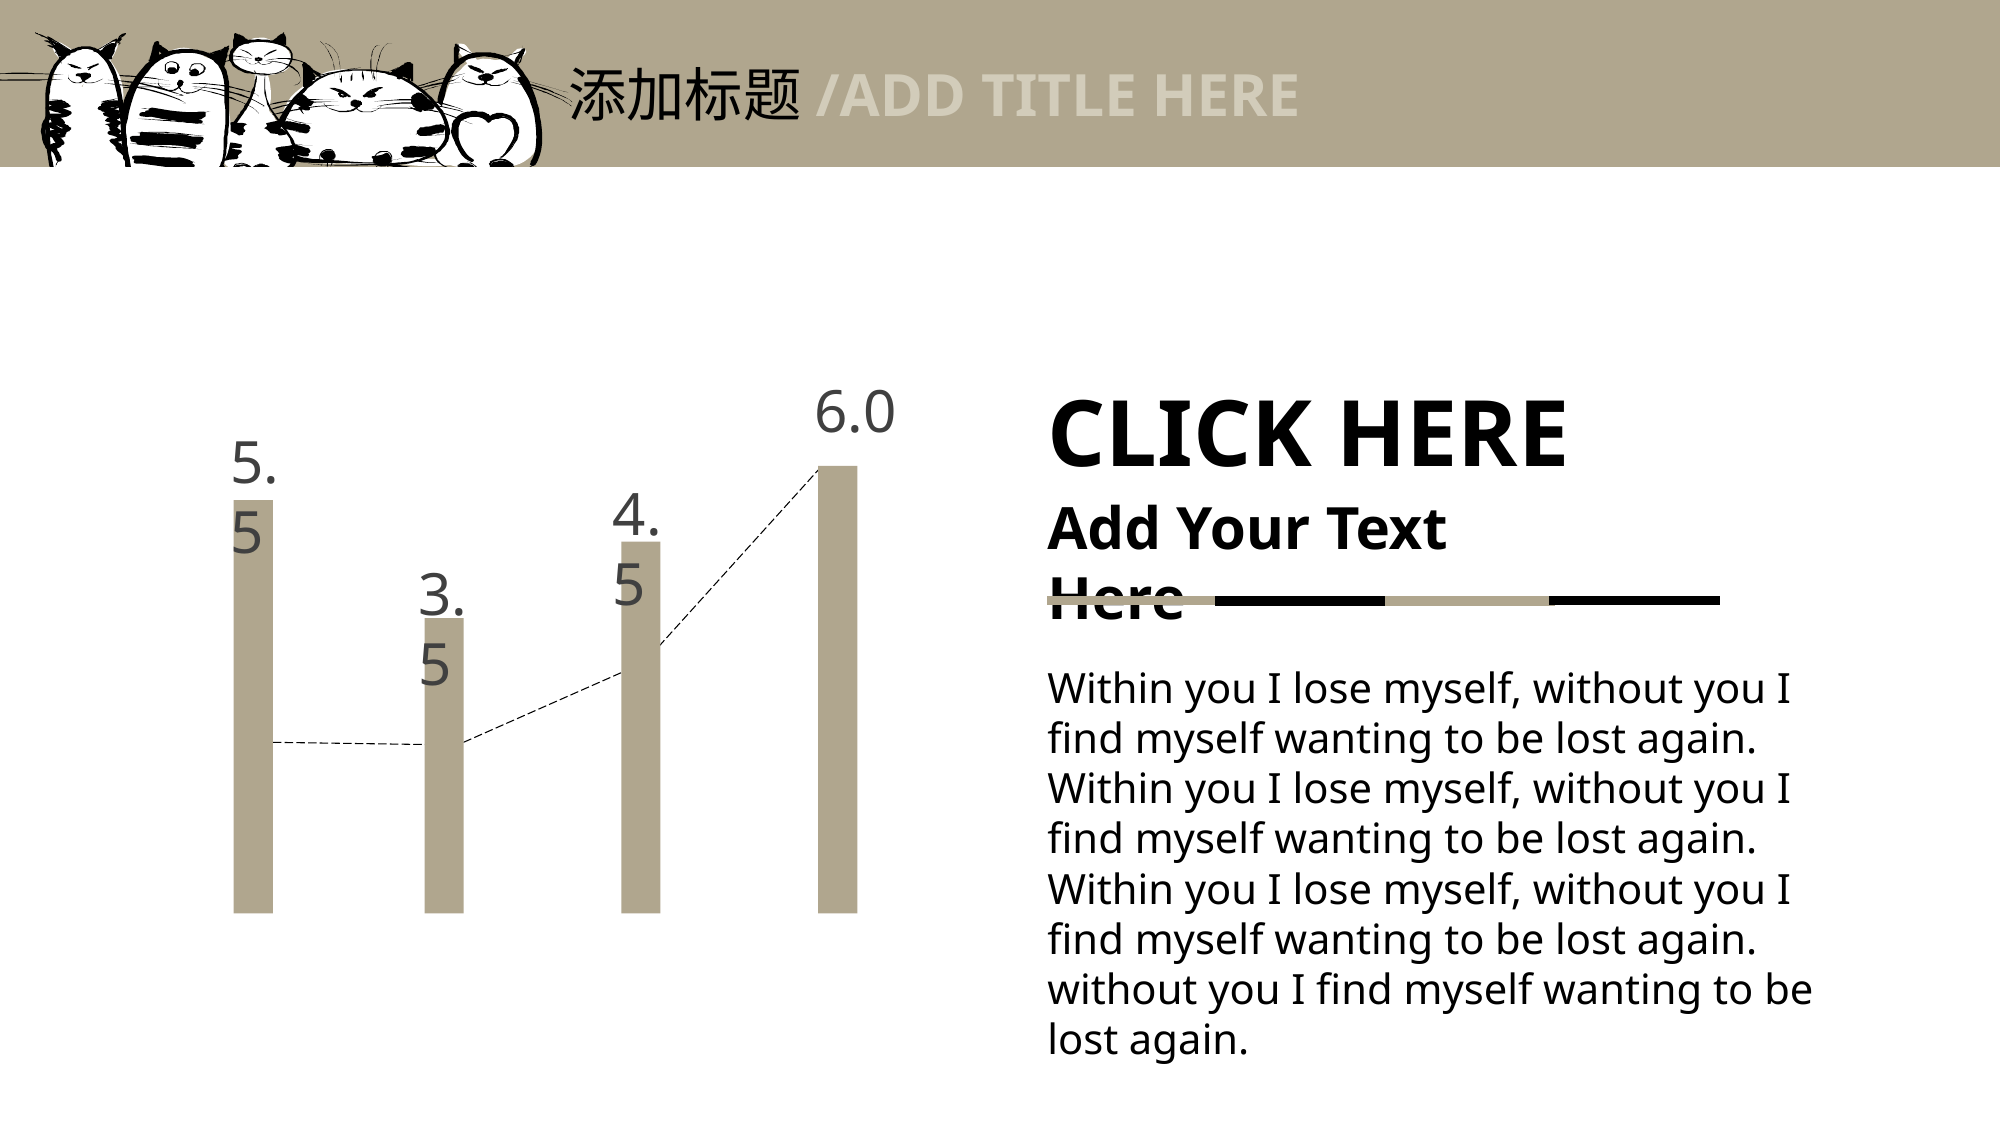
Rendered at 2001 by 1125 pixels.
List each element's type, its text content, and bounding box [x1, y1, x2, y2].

text_box 4.5 [598, 469, 642, 625]
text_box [642, 469, 819, 664]
text_box 6.0 [799, 367, 924, 452]
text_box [463, 663, 641, 743]
text_box Add Your Text Here [1032, 493, 1564, 639]
text_box [233, 573, 274, 914]
text_box 5.5 [215, 418, 304, 573]
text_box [0, 0, 2000, 167]
text_box [620, 625, 661, 914]
text_box [817, 465, 859, 914]
text_box CLICK HERE [1032, 367, 1673, 493]
text_box [424, 705, 465, 914]
text_box Within you I lose myself, without you I find myself wanting to be lost again. Within you I lose myself, without you I find myself wanting to be lost again. Within you I lose myself, without you I find myself wanting to be lost again. without you I find myself wanting to be lost again. [1032, 654, 1870, 1070]
text_box 3.5 [403, 550, 493, 705]
